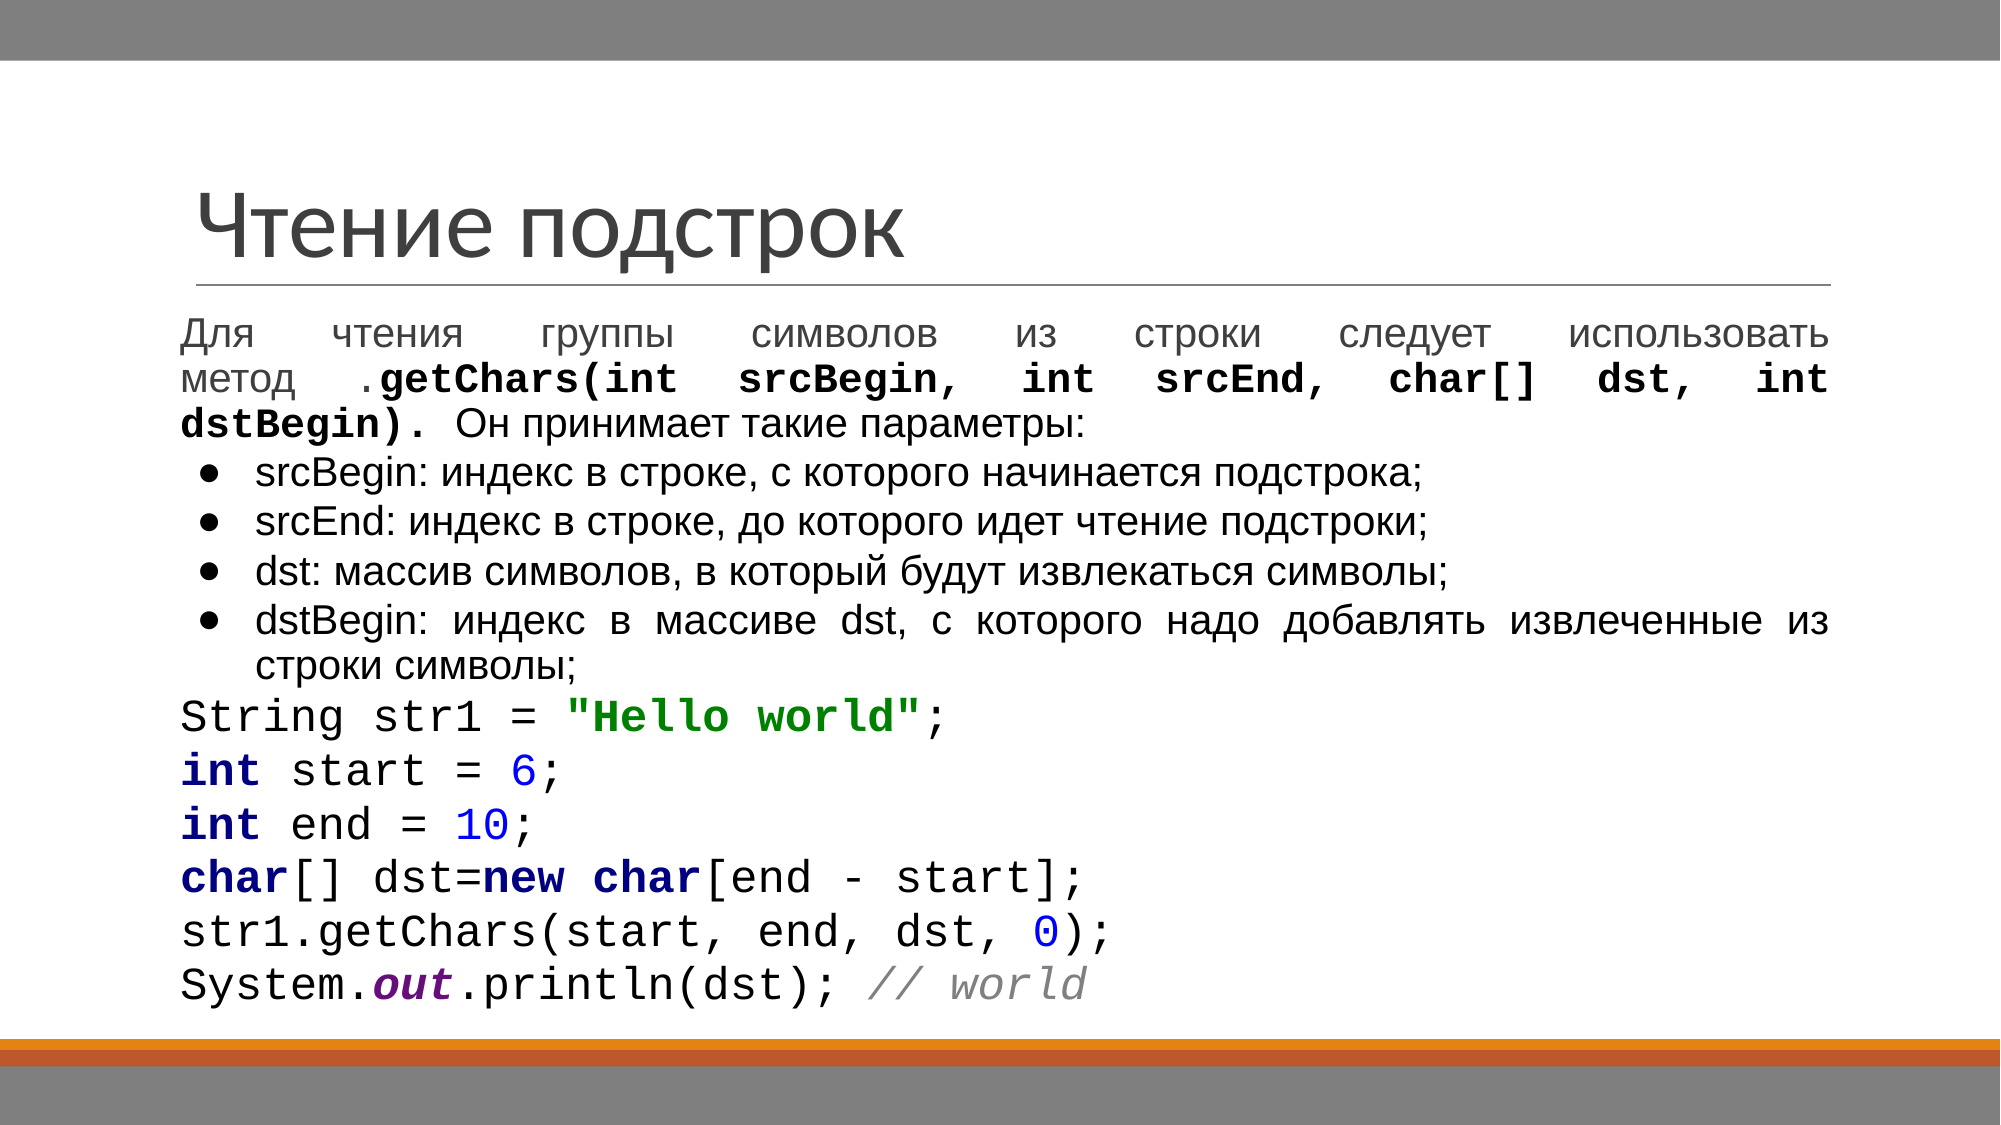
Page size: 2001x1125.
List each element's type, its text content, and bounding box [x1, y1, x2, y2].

text_box [0, 0, 2000, 61]
text_box [0, 1066, 2000, 1125]
list Для чтения группы символов из строки следует использовать метод .getChars(int srcBegin, int srcEnd, char[] dst, int dstBegin). Он принимает такие параметры: srcBegin: индекс в строке, с которого начинается подстрока; srcEnd: индекс в строке, до которого идет чтение подстроки; dst: массив символов, в который будут извлекаться символы; dstBegin: индекс в массиве dst, с которого надо добавлять извлеченные из строки символы; String str1 = "Hello world"; int start = 6; int end = 10; char[] dst=new char[end - start]; str1.getChars(start, end, dst, 0); System.out.println(dst); // world [180, 303, 1830, 1046]
title Чтение подстрок [180, 61, 1830, 285]
